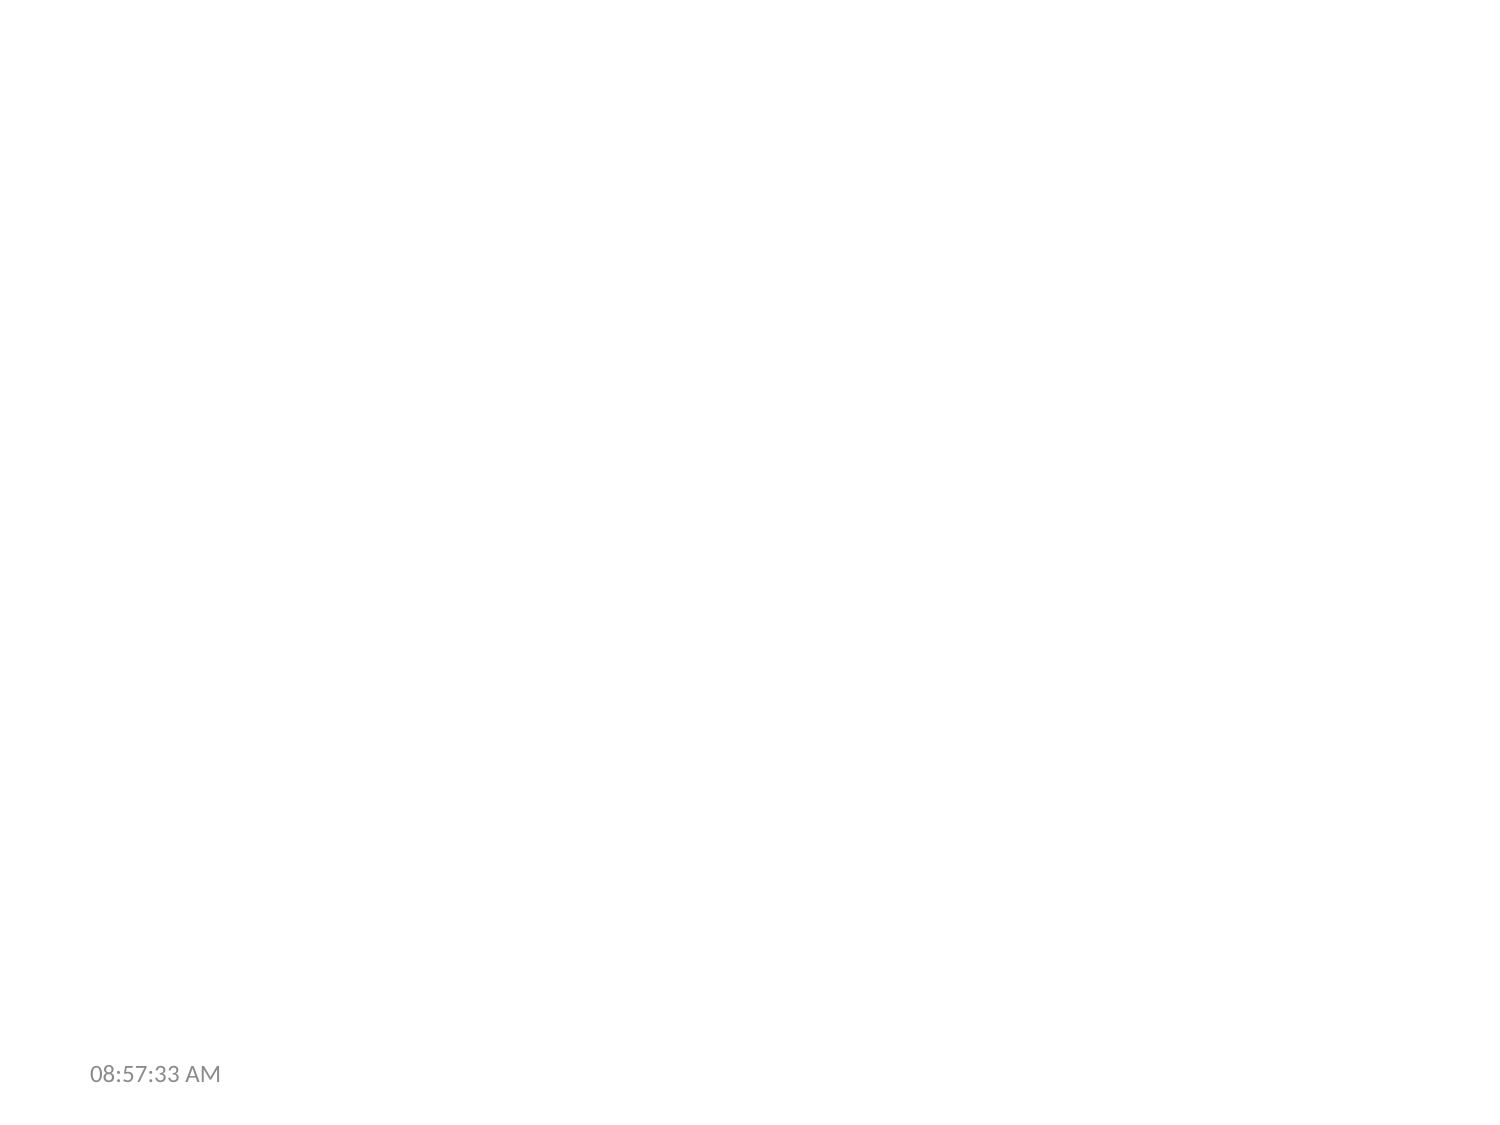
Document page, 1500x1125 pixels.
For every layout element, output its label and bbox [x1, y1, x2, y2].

slide_number [75, 1042, 425, 1103]
